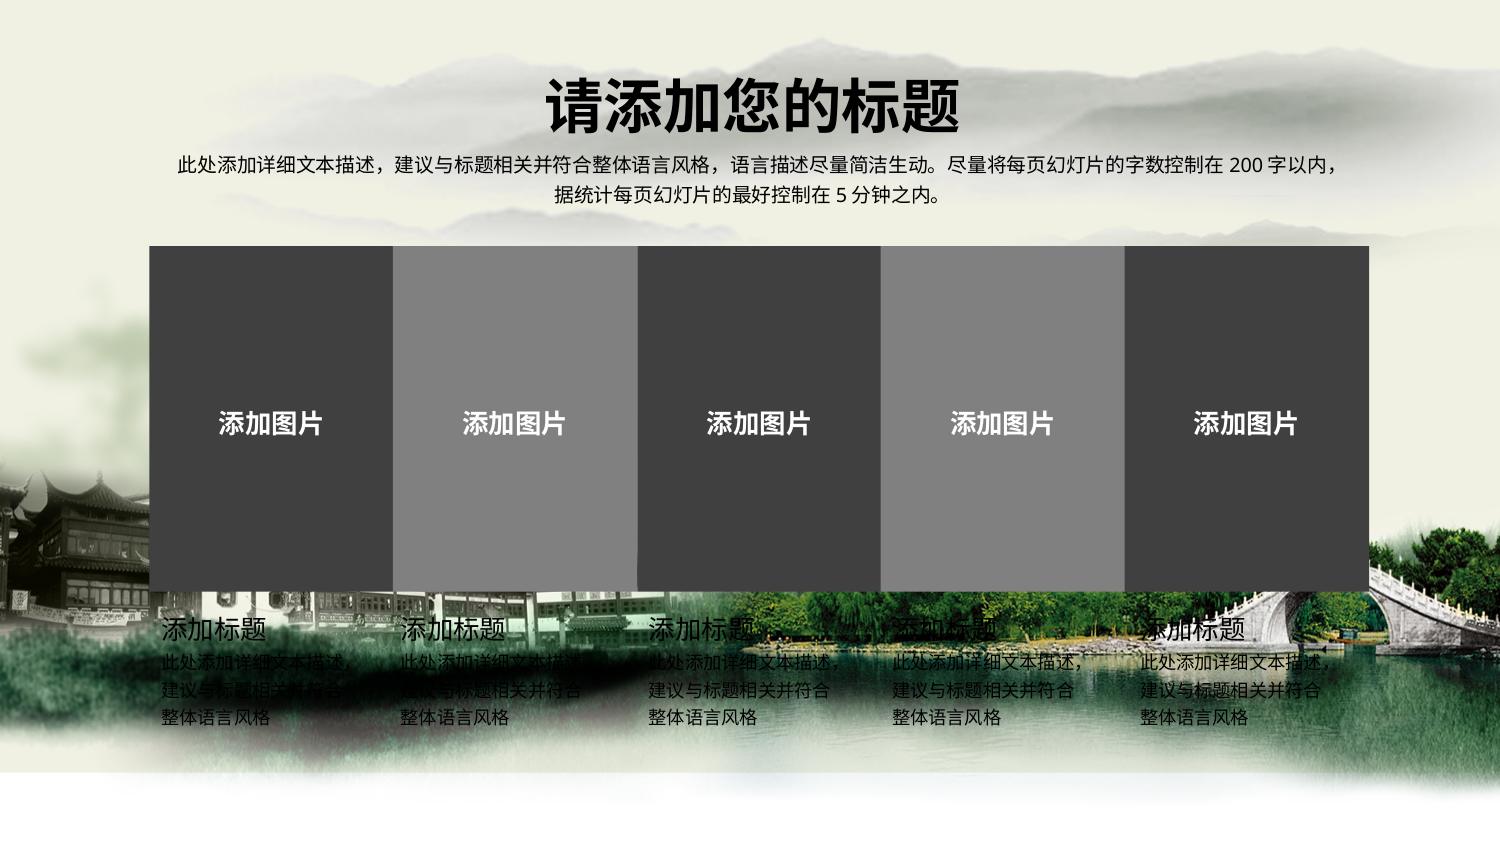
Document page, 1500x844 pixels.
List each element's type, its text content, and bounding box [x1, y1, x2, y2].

text_box 请添加您的标题 [258, 75, 1247, 147]
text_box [1139, 612, 1341, 723]
text_box 添加图片 [637, 246, 880, 592]
text_box 添加图片 [149, 246, 392, 592]
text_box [400, 612, 602, 723]
text_box 添加图片 [392, 246, 637, 592]
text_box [161, 612, 363, 723]
text_box 添加图片 [880, 246, 1124, 592]
text_box 添加图片 [1124, 246, 1370, 592]
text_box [648, 612, 850, 723]
text_box 此处添加详细文本描述，建议与标题相关并符合整体语言风格，语言描述尽量简洁生动。尽量将每页幻灯片的字数控制在200字以内， 据统计每页幻灯片的最好控制在5分钟之内。 [168, 147, 1337, 207]
picture [0, 0, 1500, 844]
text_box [891, 612, 1093, 723]
